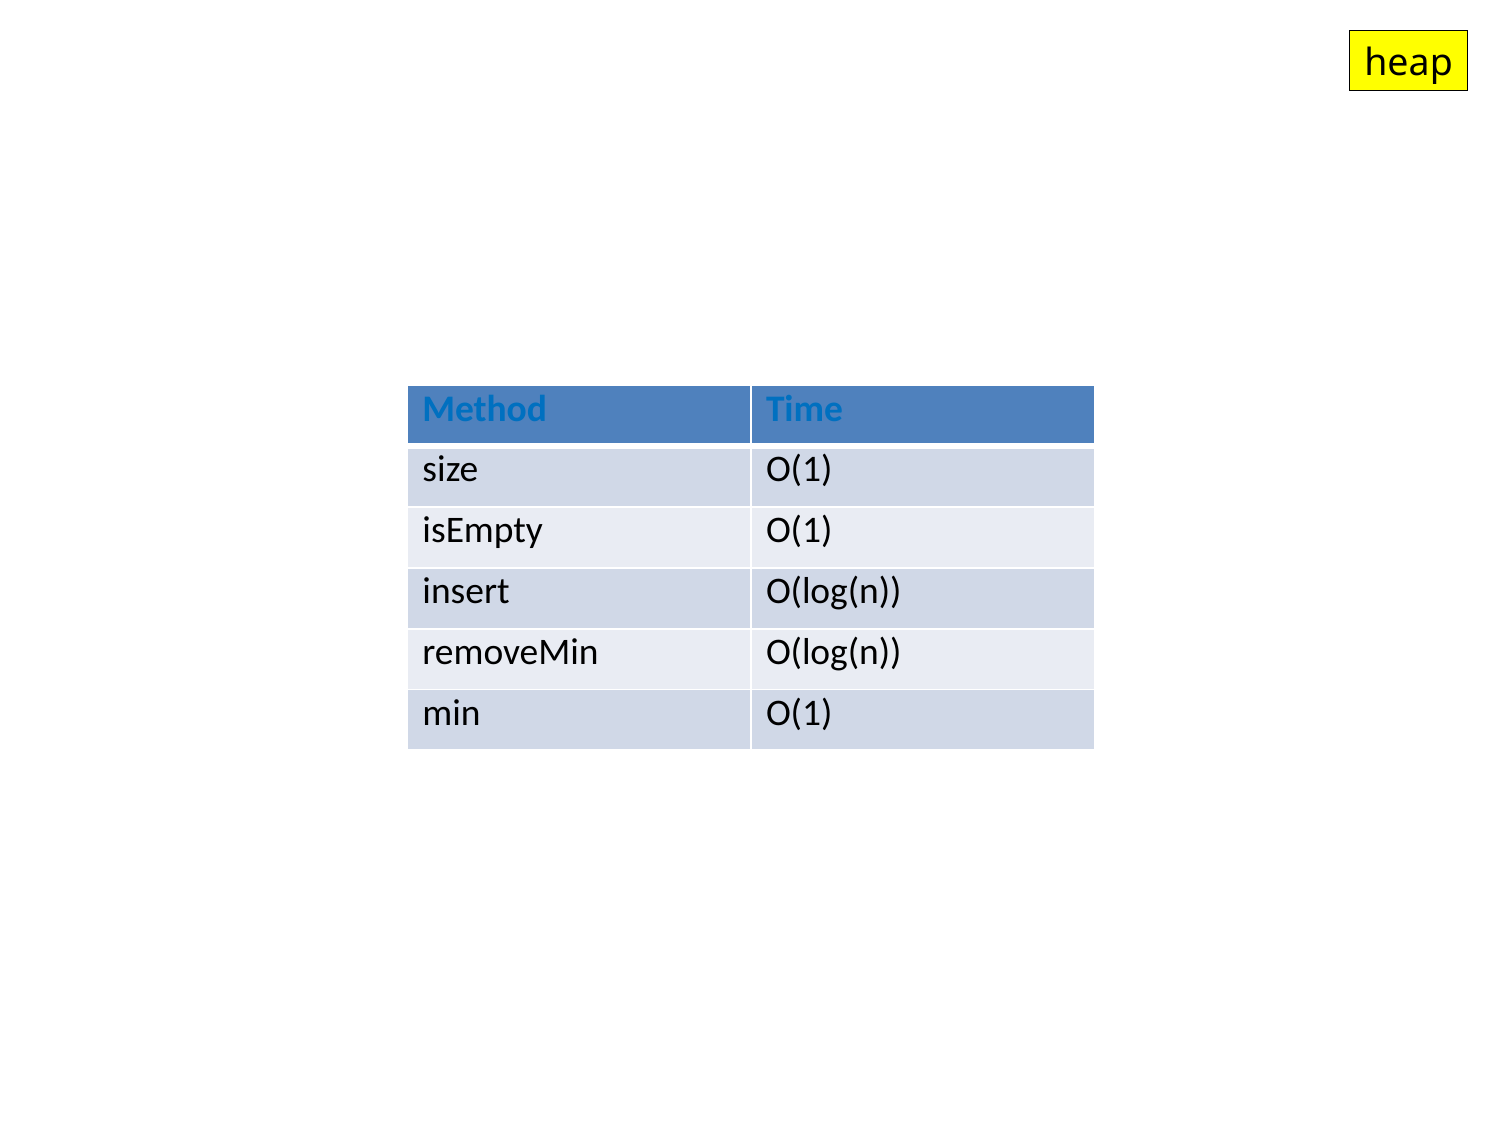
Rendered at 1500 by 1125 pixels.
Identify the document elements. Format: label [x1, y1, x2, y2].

table_cell [408, 508, 750, 567]
table_header [408, 386, 750, 443]
table_cell [752, 449, 1094, 506]
table_cell [408, 569, 750, 628]
table_header [752, 386, 1094, 443]
table_cell [408, 630, 750, 689]
table_cell [408, 690, 750, 749]
table_cell [752, 508, 1094, 567]
table_cell [752, 630, 1094, 689]
table_cell [752, 690, 1094, 749]
table_cell [408, 449, 750, 506]
table_cell [752, 569, 1094, 628]
text_box [1349, 30, 1468, 91]
